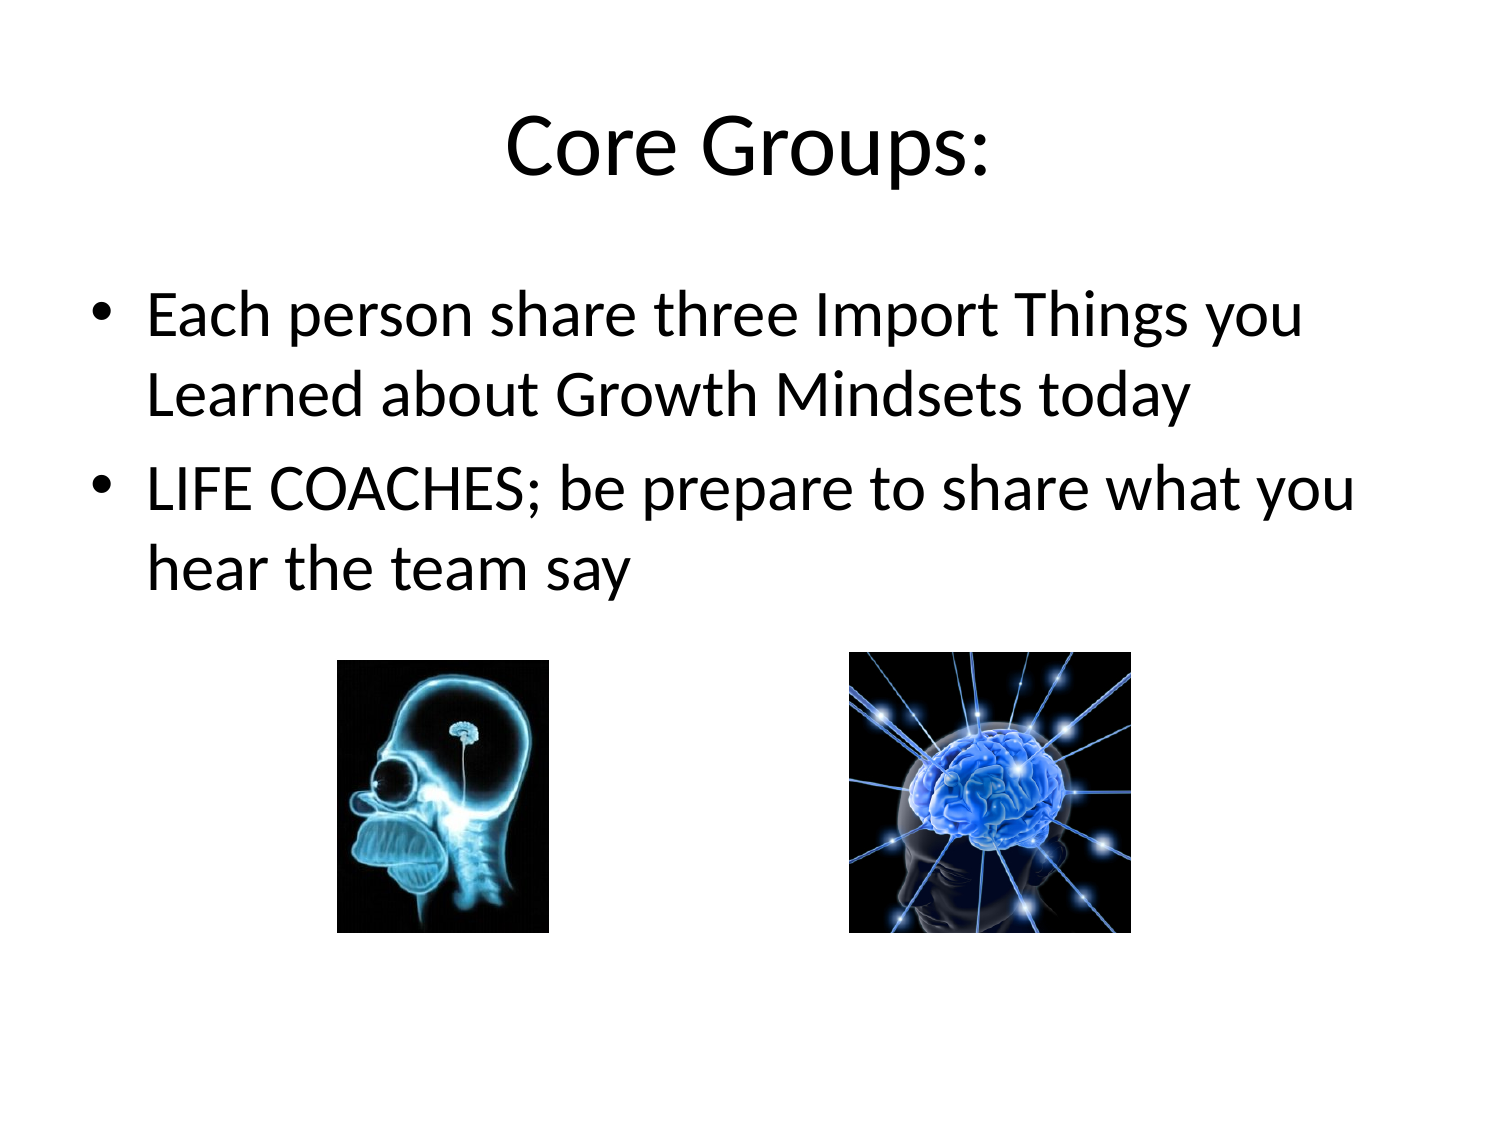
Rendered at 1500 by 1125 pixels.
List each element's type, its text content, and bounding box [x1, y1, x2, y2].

title Core Groups: [75, 45, 1425, 233]
picture [849, 652, 1132, 934]
list Each person share three Import Things you Learned about Growth Mindsets today LIFE COACHES; be prepare to share what you hear the team say [75, 262, 1425, 1005]
picture [337, 660, 550, 934]
